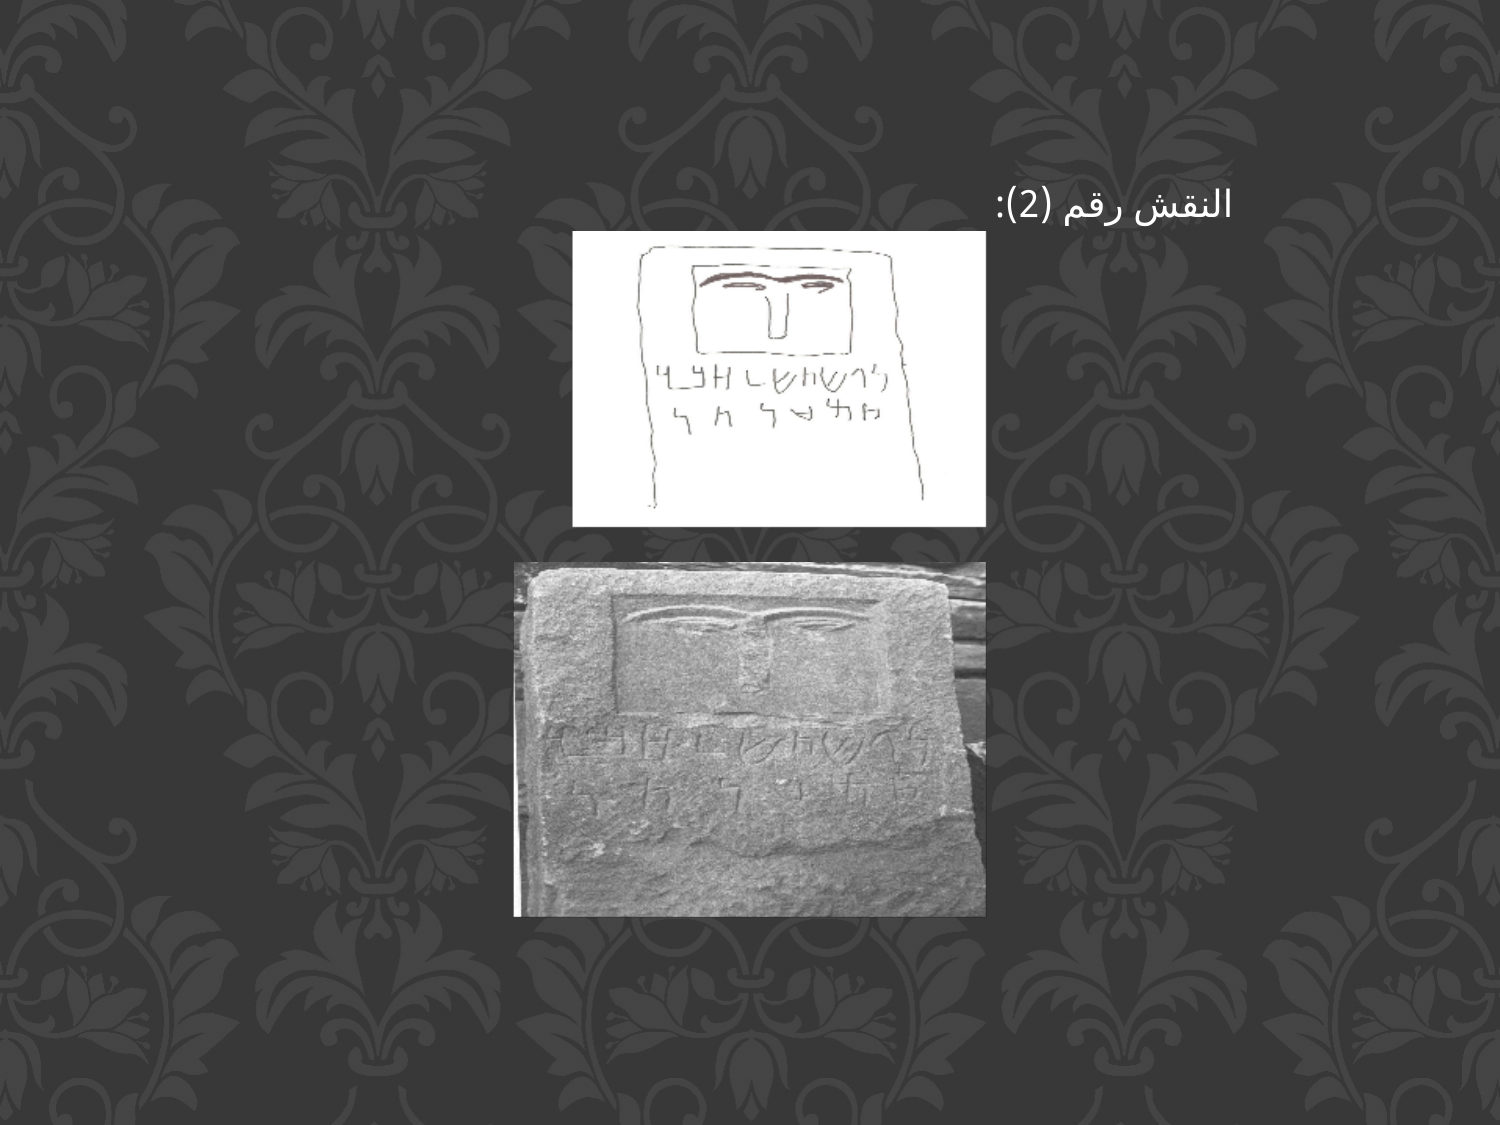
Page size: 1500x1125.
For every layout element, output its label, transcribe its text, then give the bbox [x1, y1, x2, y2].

text_box النقش رقم (2): [918, 172, 1248, 233]
picture [571, 231, 988, 529]
picture [512, 562, 988, 919]
